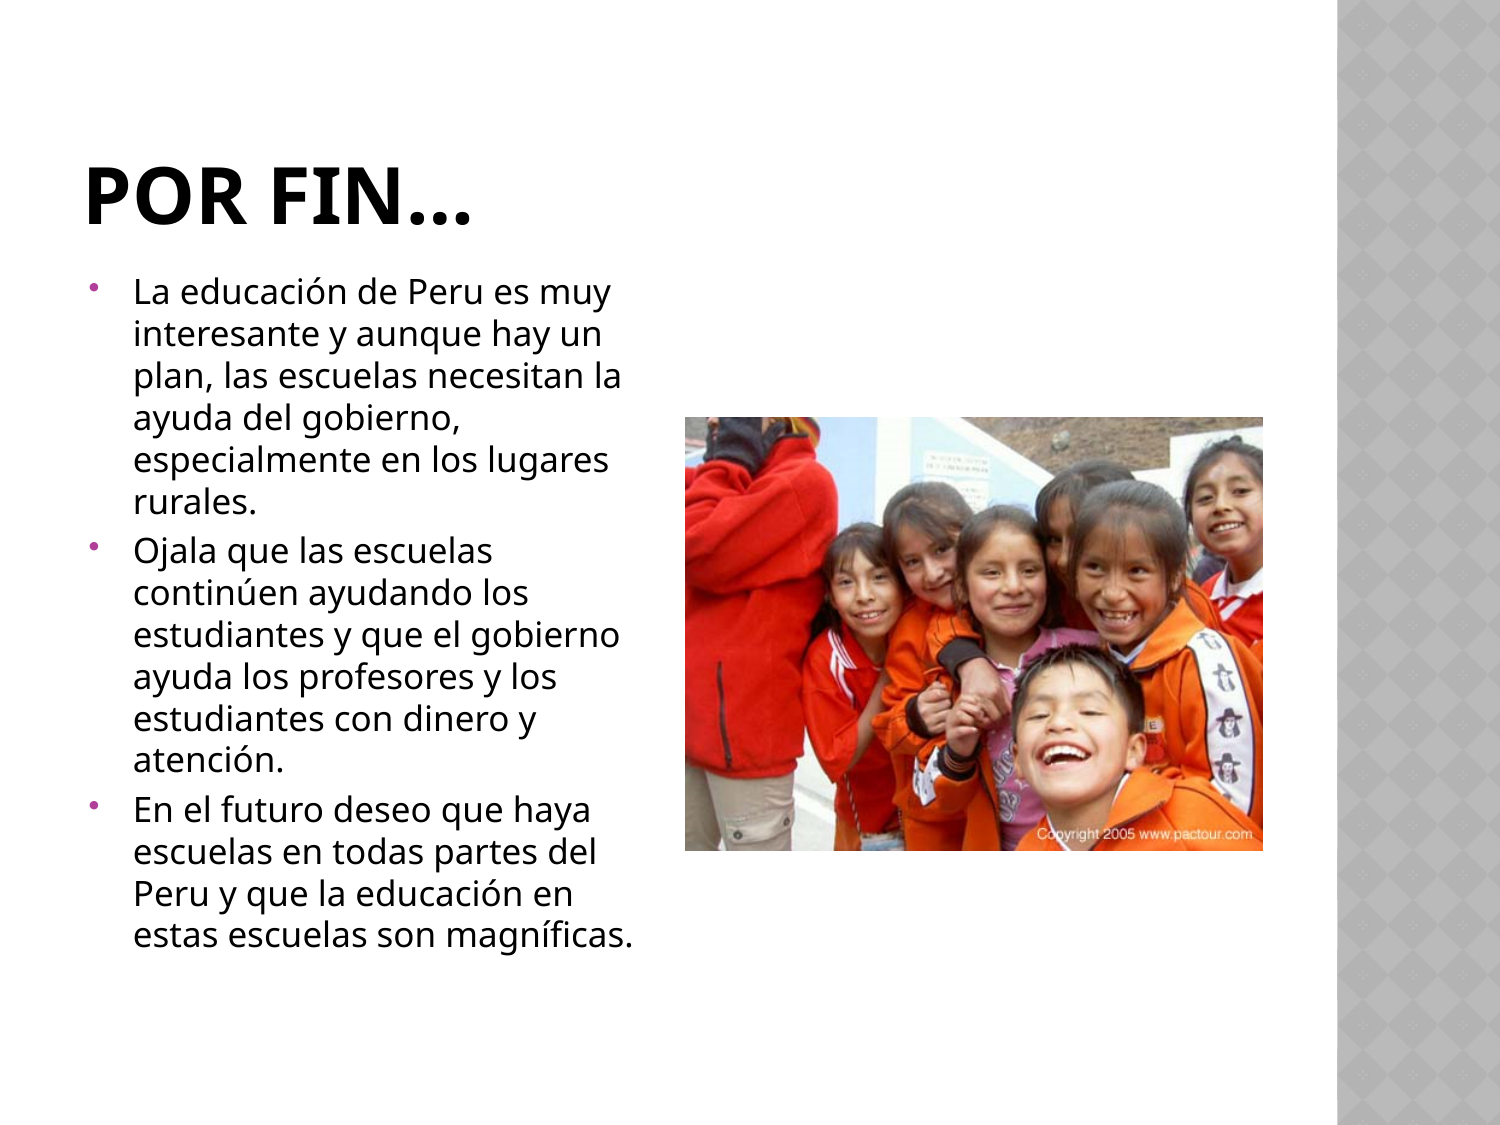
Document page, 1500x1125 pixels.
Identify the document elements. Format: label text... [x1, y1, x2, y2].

list La educación de Peru es muy interesante y aunque hay un plan, las escuelas necesitan la ayuda del gobierno, especialmente en los lugares rurales. Ojala que las escuelas continúen ayudando los estudiantes y que el gobierno ayuda los profesores y los estudiantes con dinero y atención. En el futuro deseo que haya escuelas en todas partes del Peru y que la educación en estas escuelas son magníficas. [75, 262, 653, 1005]
title Por fin… [75, 52, 1263, 240]
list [684, 416, 1264, 851]
